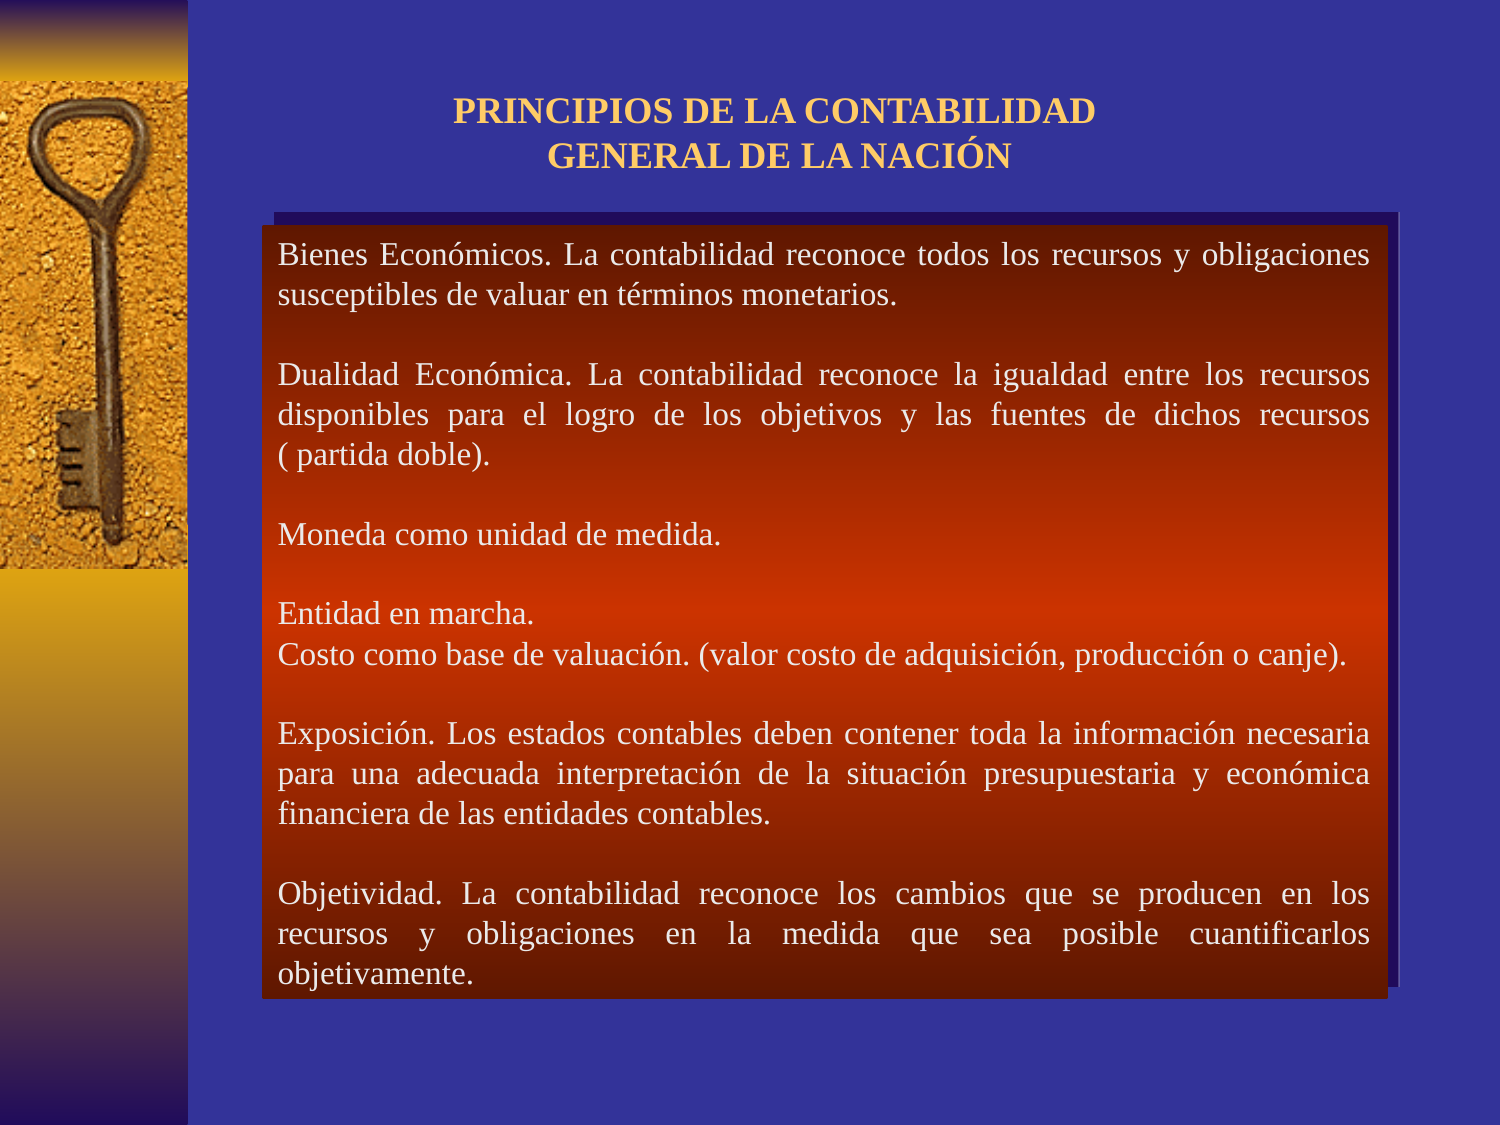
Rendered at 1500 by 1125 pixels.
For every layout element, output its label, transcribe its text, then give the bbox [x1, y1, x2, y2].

picture [0, 81, 188, 569]
text_box PRINCIPIOS DE LA CONTABILIDAD GENERAL DE LA NACIÓN [137, 37, 1413, 225]
list Bienes Económicos. La contabilidad reconoce todos los recursos y obligaciones susceptibles de valuar en términos monetarios. Dualidad Económica. La contabilidad reconoce la igualdad entre los recursos disponibles para el logro de los objetivos y las fuentes de dichos recursos ( partida doble). Moneda como unidad de medida. Entidad en marcha. Costo como base de valuación. (valor costo de adquisición, producción o canje). Exposición. Los estados contables deben contener toda la información necesaria para una adecuada interpretación de la situación presupuestaria y económica financiera de las entidades contables. Objetividad. La contabilidad reconoce los cambios que se producen en los recursos y obligaciones en la medida que sea posible cuantificarlos objetivamente. [261, 225, 1388, 1000]
